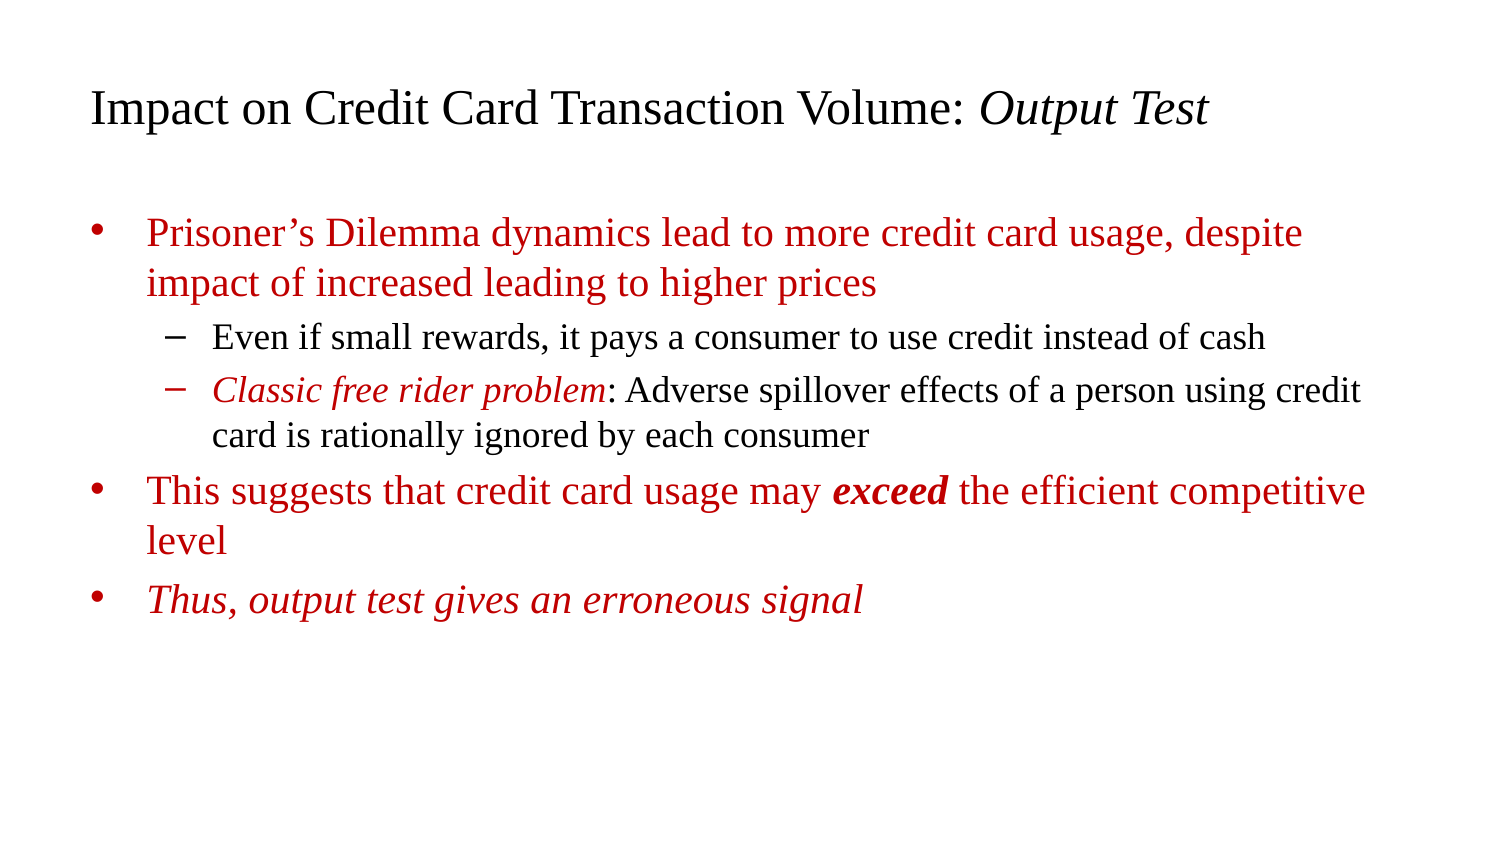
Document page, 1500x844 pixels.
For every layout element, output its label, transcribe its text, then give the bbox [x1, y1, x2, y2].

title Impact on Credit Card Transaction Volume: Output Test [75, 33, 1425, 175]
list Prisoner’s Dilemma dynamics lead to more credit card usage, despite impact of increased leading to higher prices Even if small rewards, it pays a consumer to use credit instead of cash Classic free rider problem: Adverse spillover effects of a person using credit card is rationally ignored by each consumer This suggests that credit card usage may exceed the efficient competitive level Thus, output test gives an erroneous signal [75, 196, 1425, 754]
